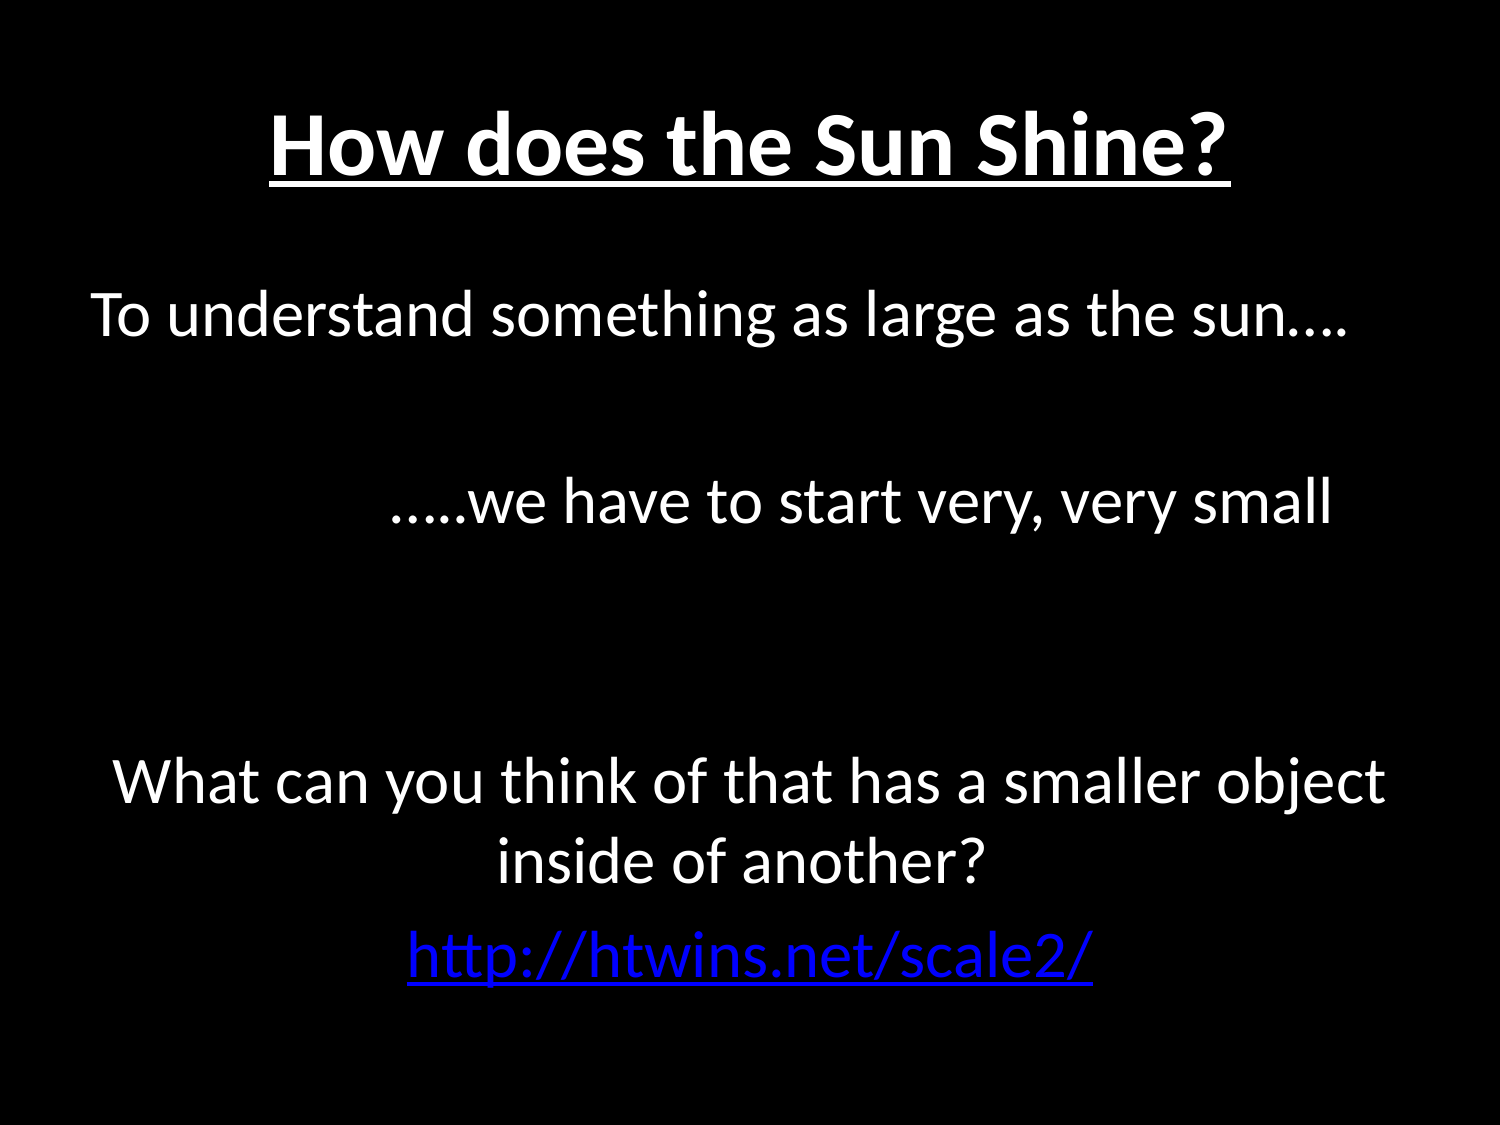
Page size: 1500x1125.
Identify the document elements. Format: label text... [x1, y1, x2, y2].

title How does the Sun Shine? [75, 45, 1425, 233]
list To understand something as large as the sun…. …..we have to start very, very small What can you think of that has a smaller object inside of another? http://htwins.net/scale2/ [75, 262, 1425, 1005]
